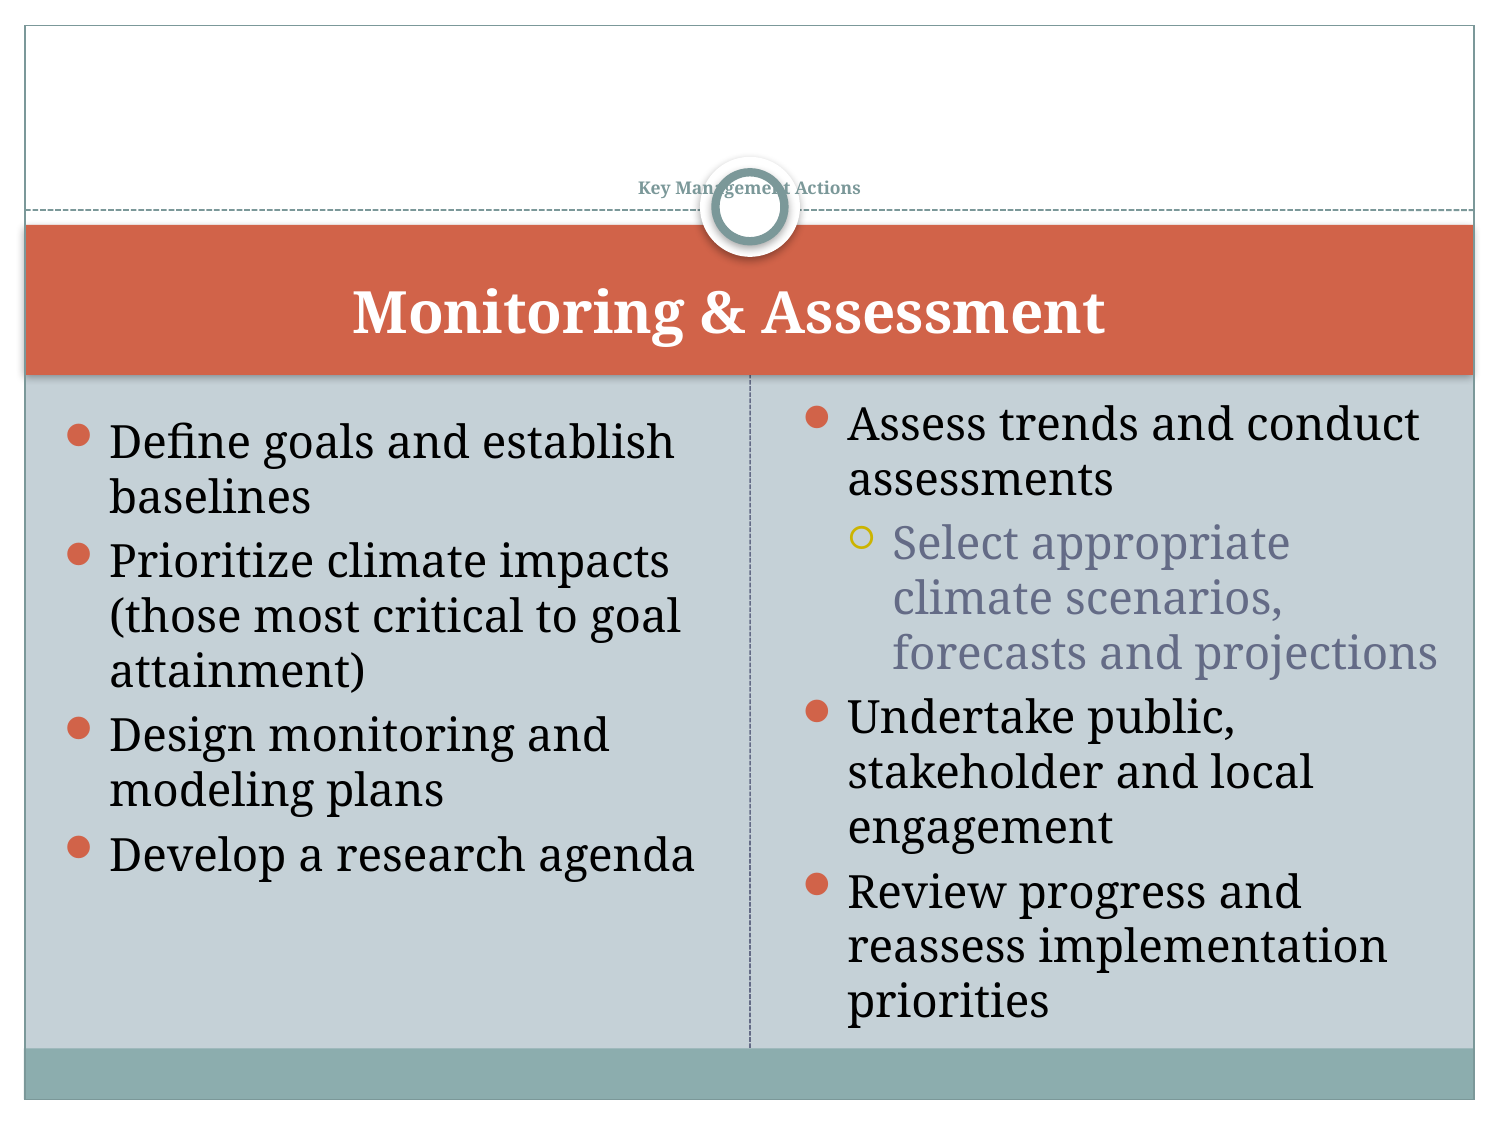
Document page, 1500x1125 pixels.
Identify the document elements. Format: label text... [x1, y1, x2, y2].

title Key Management Actions [50, 99, 1450, 225]
list Define goals and establish baselines Prioritize climate impacts (those most critical to goal attainment) Design monitoring and modeling plans Develop a research agenda [49, 405, 713, 1032]
list Monitoring & Assessment [48, 249, 1426, 371]
list Assess trends and conduct assessments Select appropriate climate scenarios, forecasts and projections Undertake public, stakeholder and local engagement Review progress and reassess implementation priorities [787, 387, 1463, 1033]
